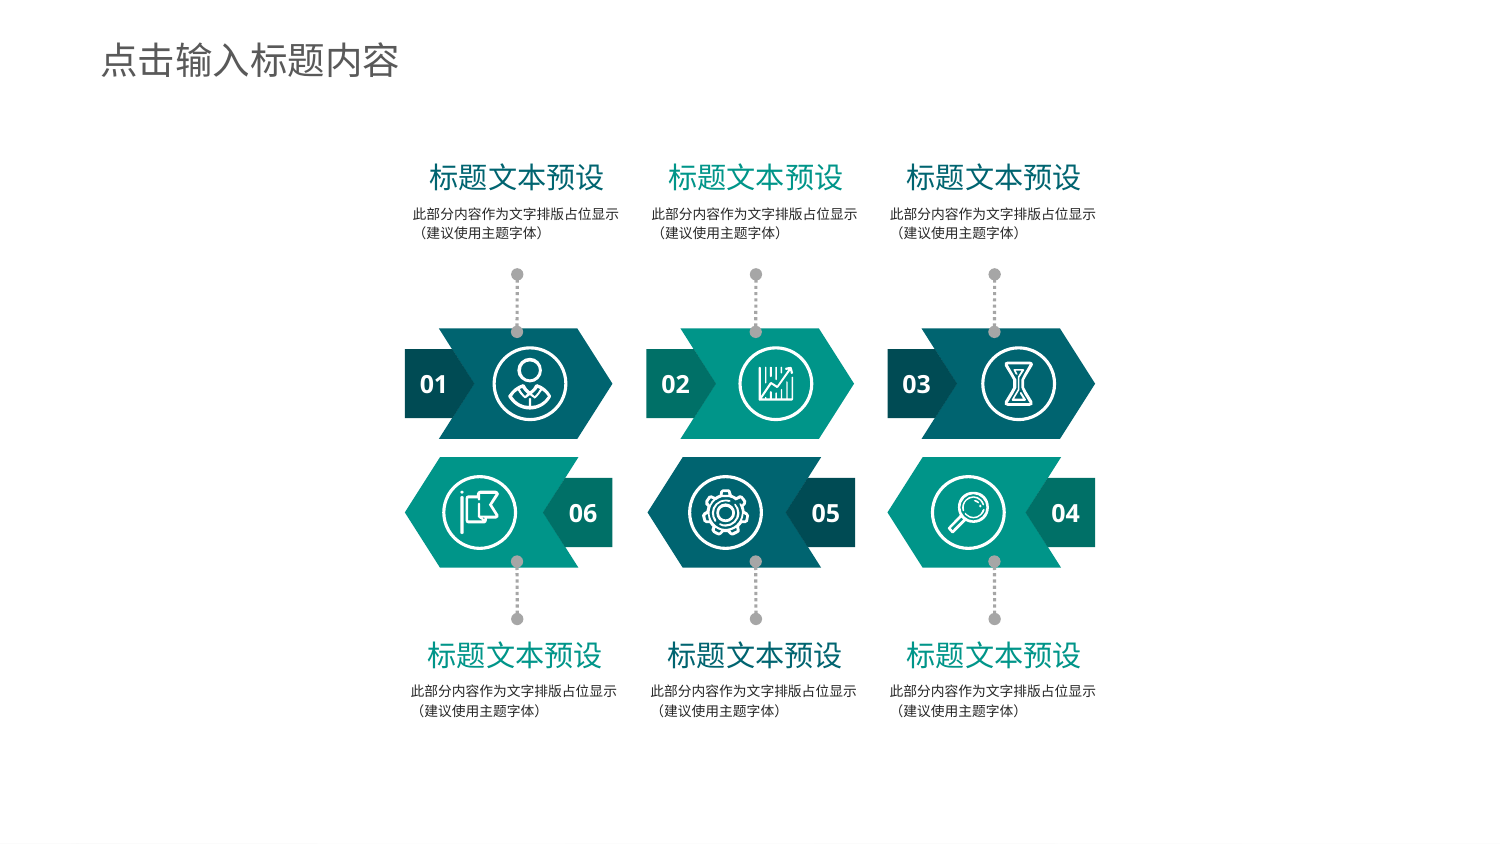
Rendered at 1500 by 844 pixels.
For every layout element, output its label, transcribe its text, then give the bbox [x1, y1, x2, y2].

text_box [397, 148, 1115, 440]
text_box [395, 456, 1115, 746]
text_box 点击输入标题内容 [100, 28, 450, 91]
